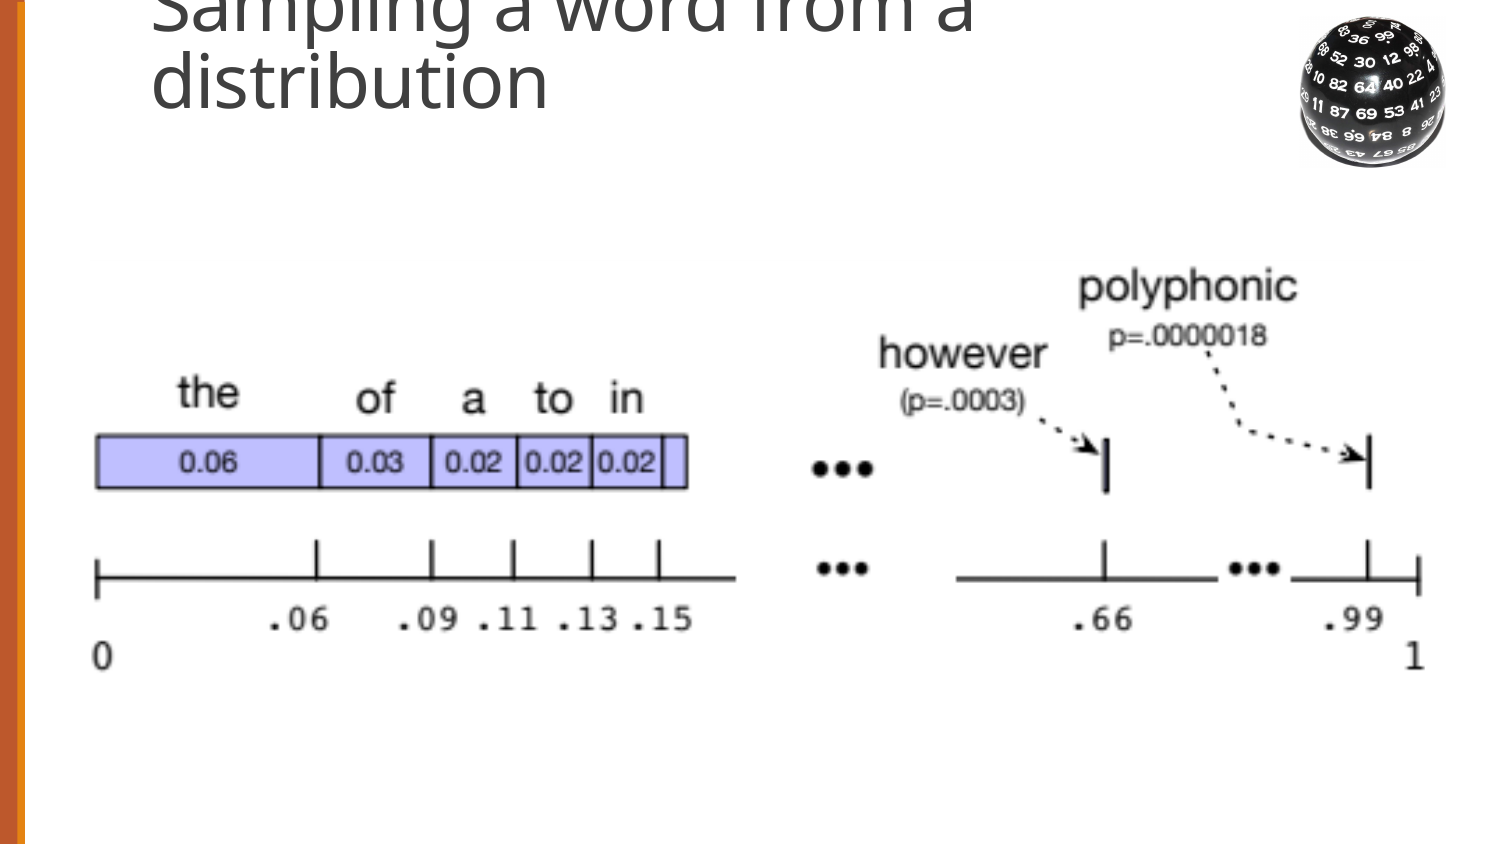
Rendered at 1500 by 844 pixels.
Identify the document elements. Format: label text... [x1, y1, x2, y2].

picture [1298, 15, 1447, 169]
title Sampling a word from a distribution [135, 19, 1296, 132]
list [90, 258, 1426, 685]
